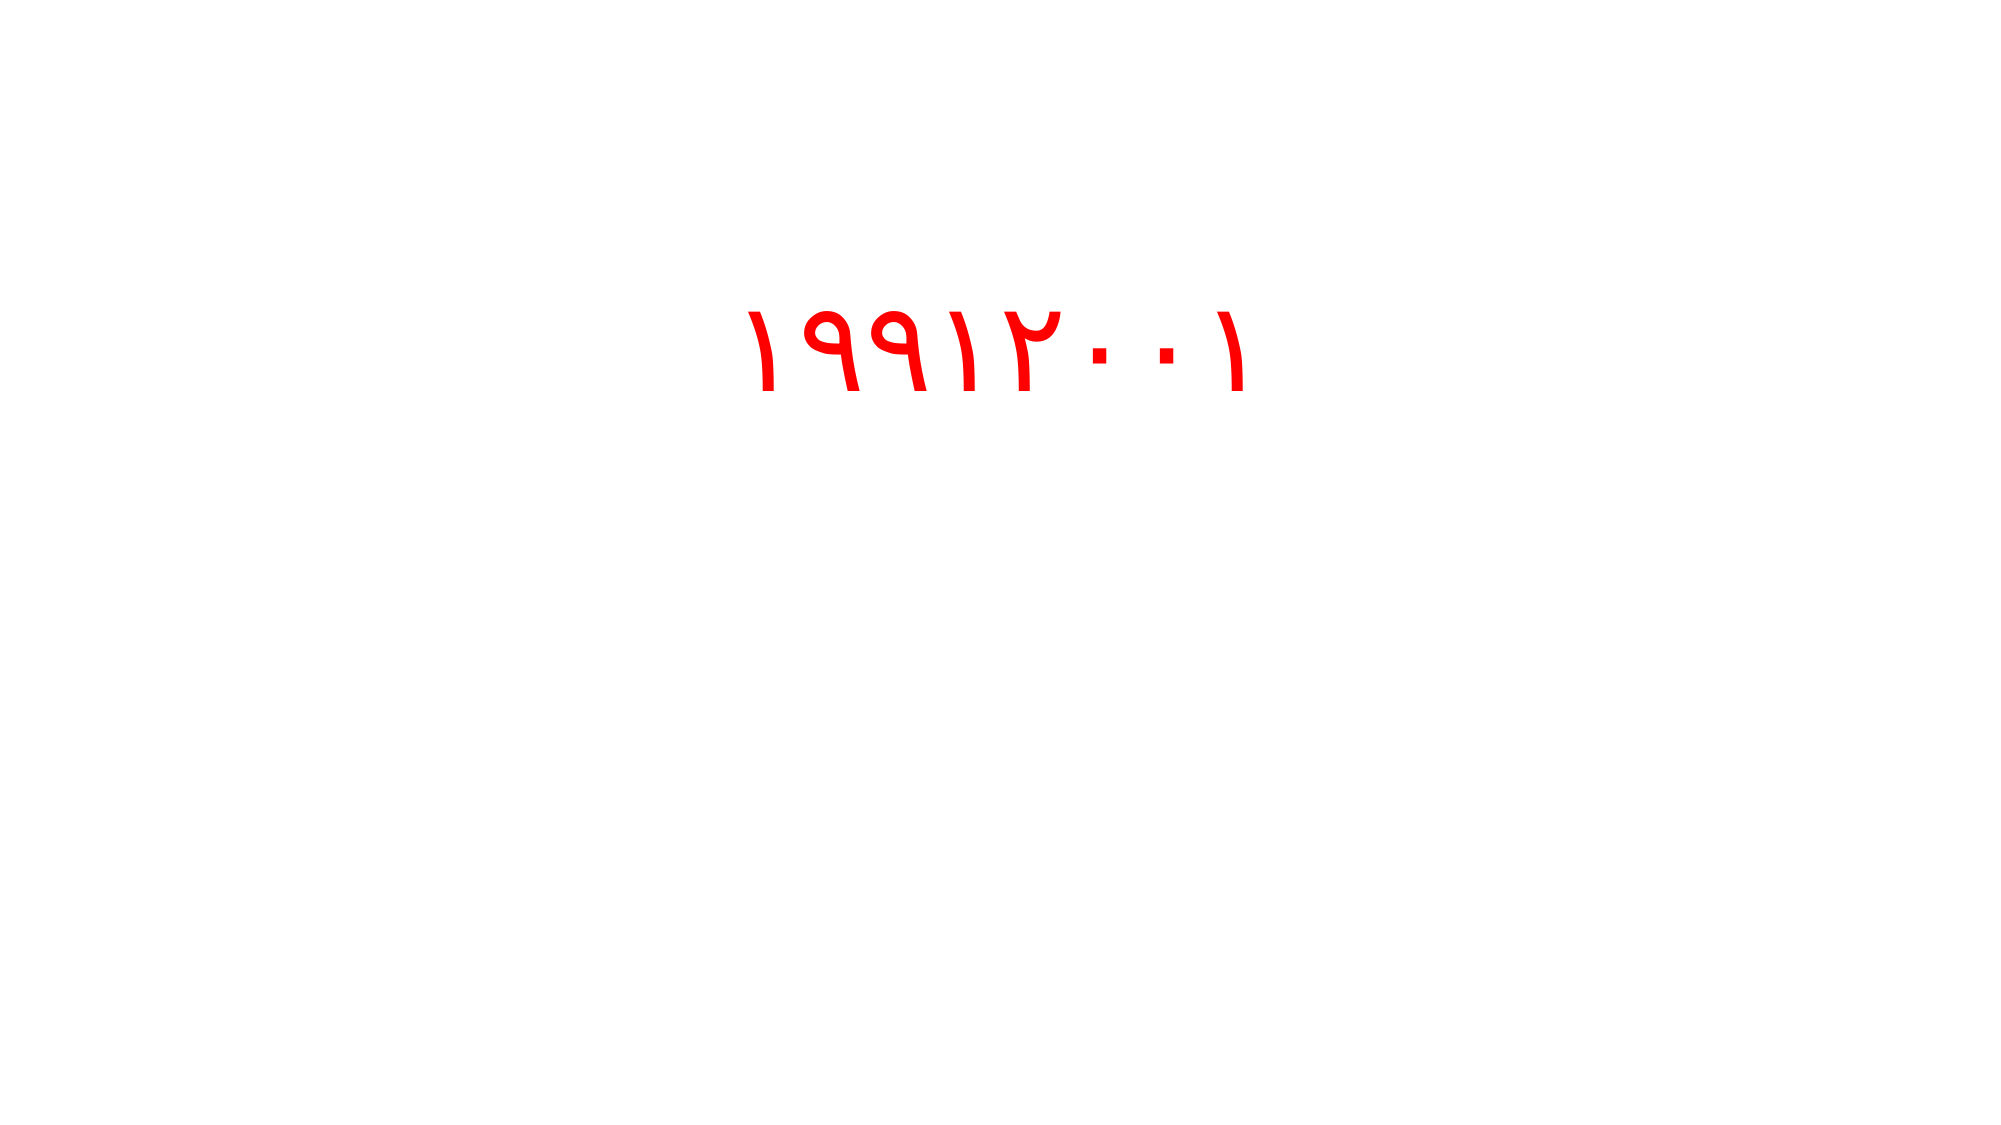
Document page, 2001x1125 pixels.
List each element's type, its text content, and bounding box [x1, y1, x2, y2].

title ١٩٩١٢٠٠١ [249, 184, 1750, 576]
